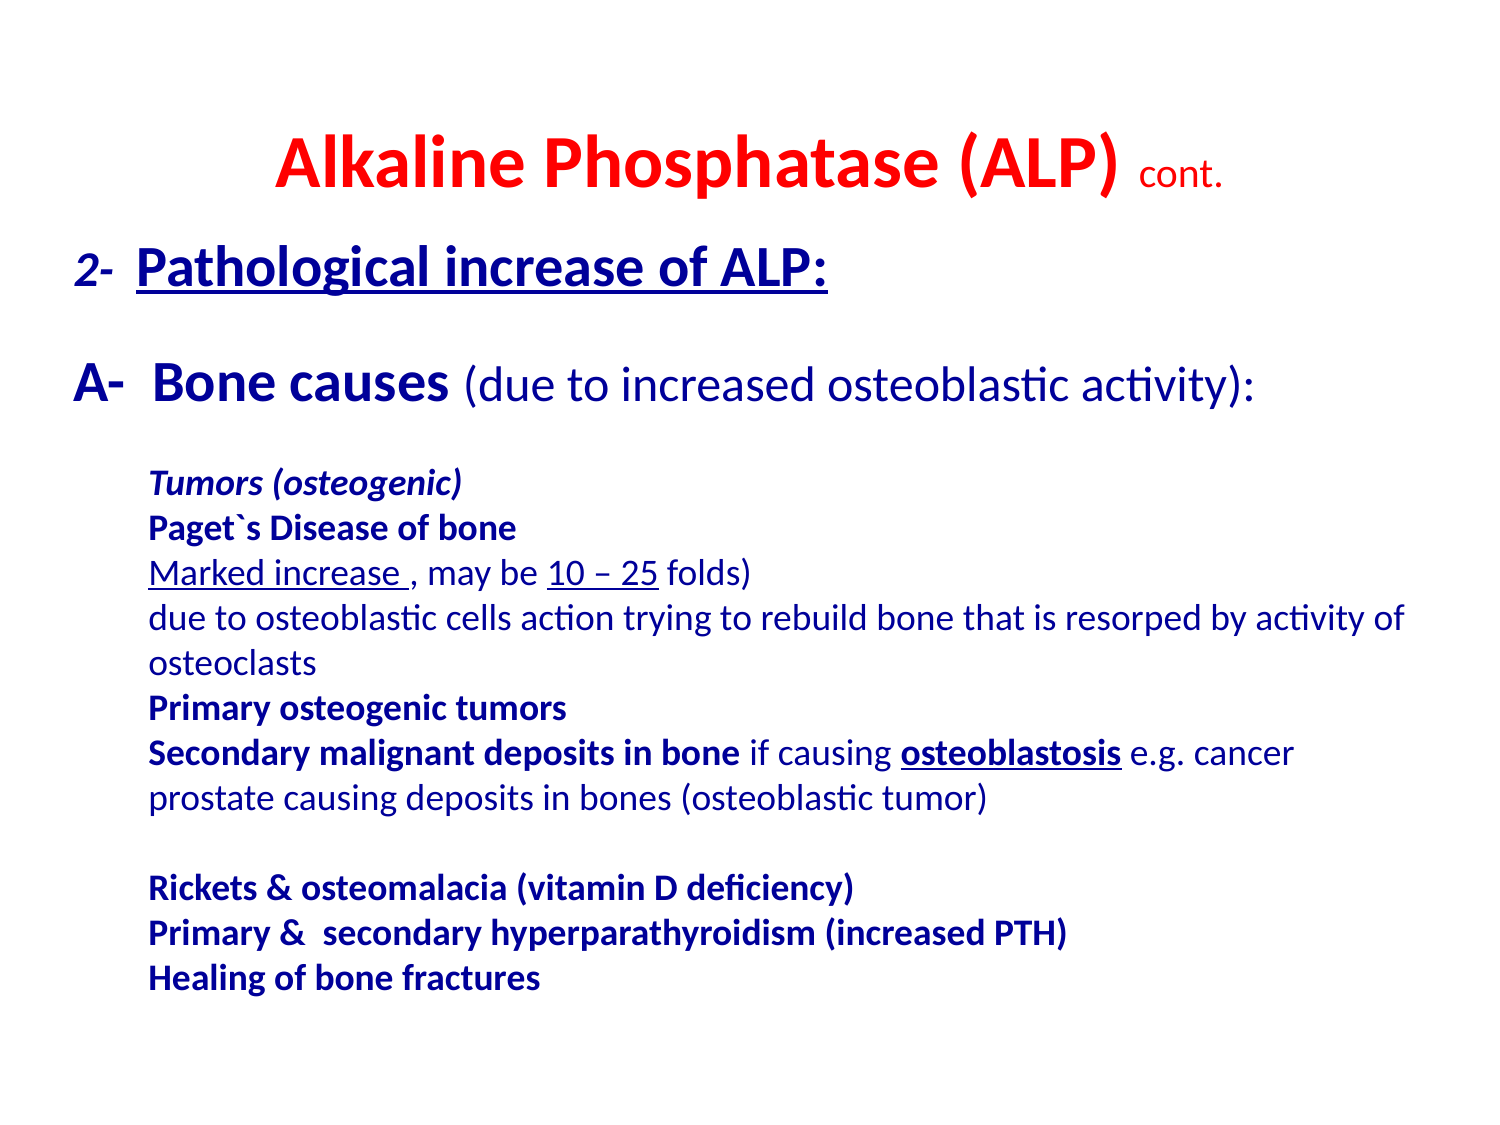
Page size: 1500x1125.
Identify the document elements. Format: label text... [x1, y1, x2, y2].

text_box Alkaline Phosphatase (ALP) cont. 2- Pathological increase of ALP: A- Bone causes (due to increased osteoblastic activity): Tumors (osteogenic) Paget`s Disease of bone Marked increase , may be 10 – 25 folds) due to osteoblastic cells action trying to rebuild bone that is resorped by activity of osteoclasts Primary osteogenic tumors Secondary malignant deposits in bone if causing osteoblastosis e.g. cancer prostate causing deposits in bones (osteoblastic tumor) Rickets & osteomalacia (vitamin D deficiency) Primary & secondary hyperparathyroidism (increased PTH) Healing of bone fractures [58, 105, 1442, 1006]
